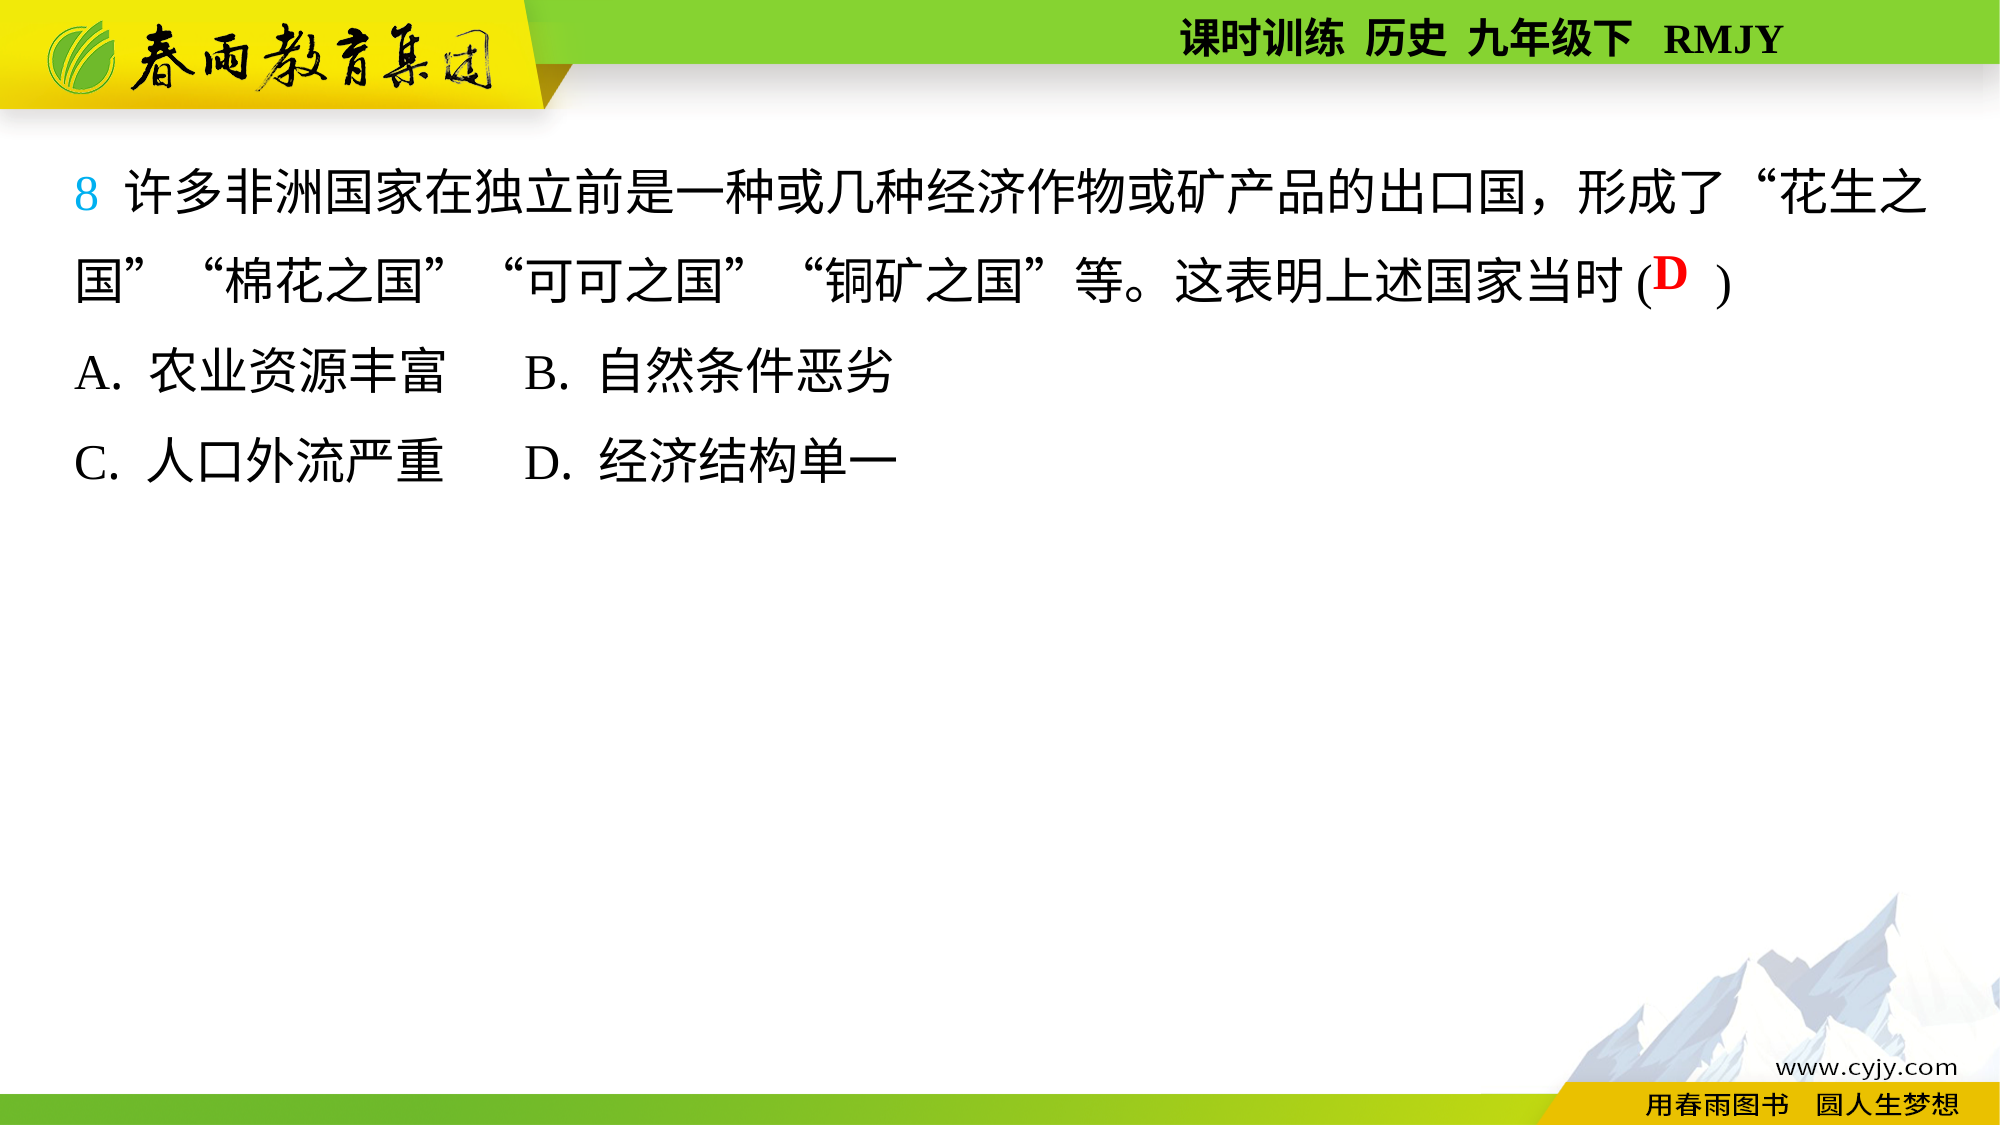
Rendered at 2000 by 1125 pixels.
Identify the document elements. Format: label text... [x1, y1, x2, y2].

picture [0, 0, 2000, 1125]
list 8 许多非洲国家在独立前是一种或几种经济作物或矿产品的出口国，形成了“花生之国”“棉花之国”“可可之国”“铜矿之国”等。这表明上述国家当时( ) A. 农业资源丰富 B. 自然条件恶劣 C. 人口外流严重 D. 经济结构单一 [59, 122, 1944, 490]
text_box D [1638, 231, 1704, 307]
